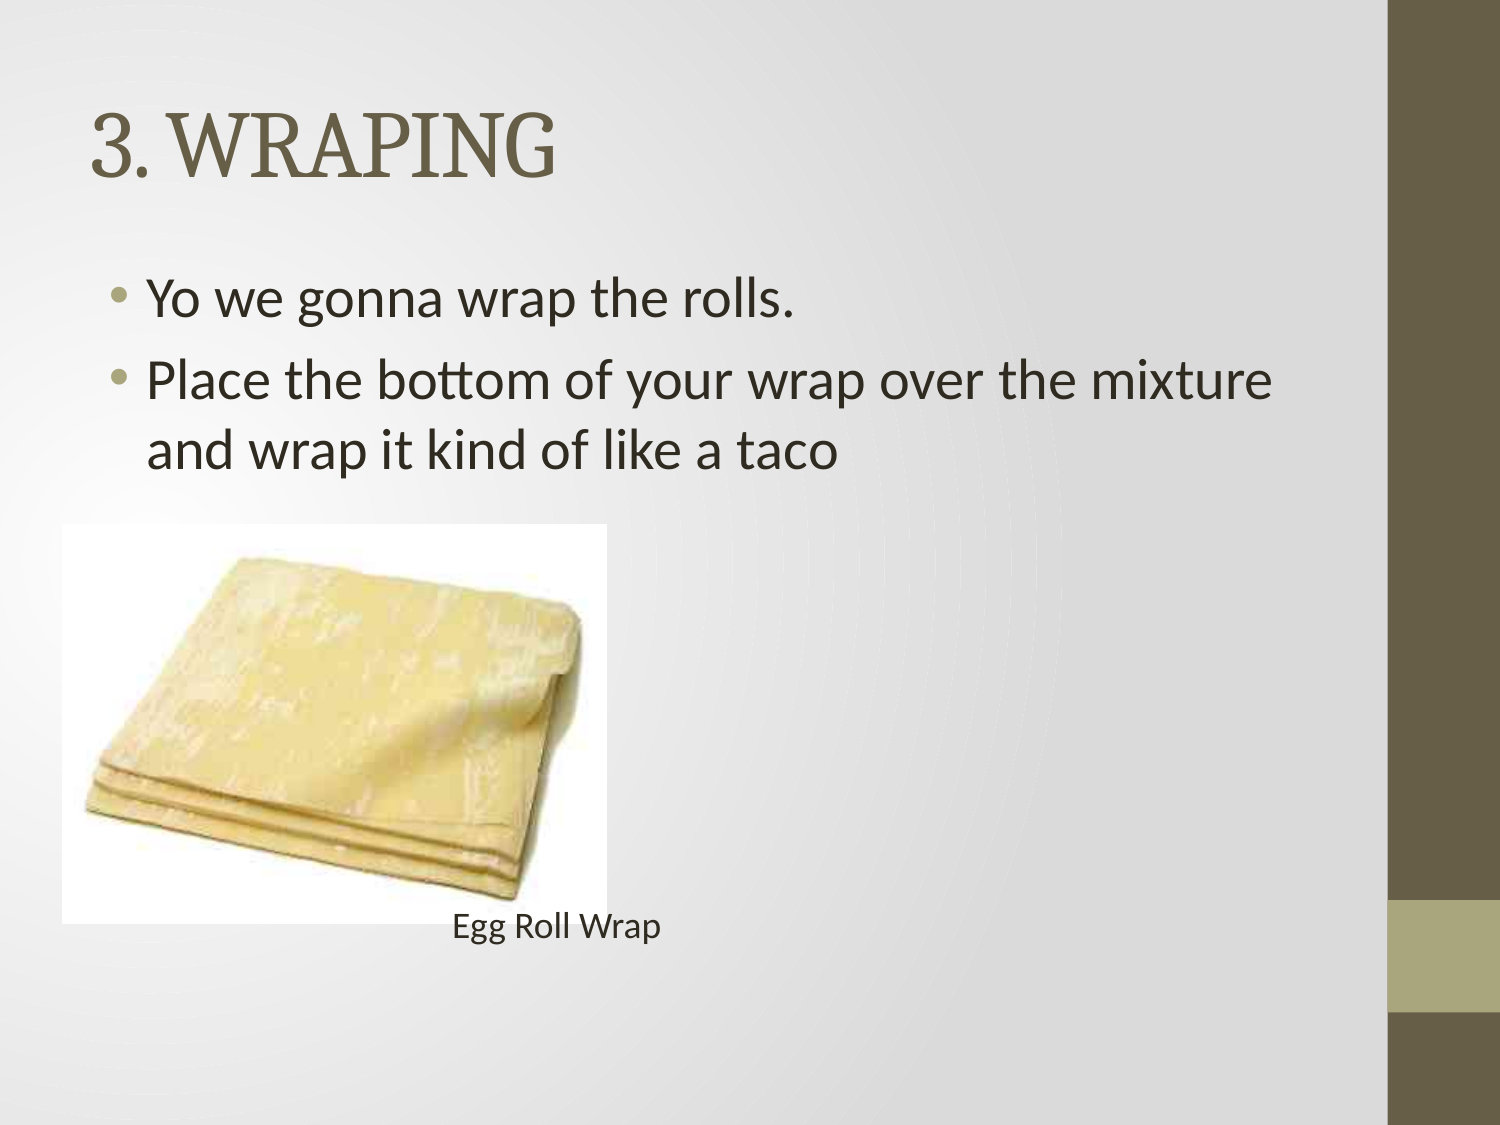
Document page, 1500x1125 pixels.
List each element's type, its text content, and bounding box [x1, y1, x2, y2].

title 3. WRAPING [75, 45, 1325, 233]
list Yo we gonna wrap the rolls. Place the bottom of your wrap over the mixture and wrap it kind of like a taco [75, 251, 1325, 1005]
picture [61, 524, 607, 924]
text_box Egg Roll Wrap [437, 893, 888, 954]
